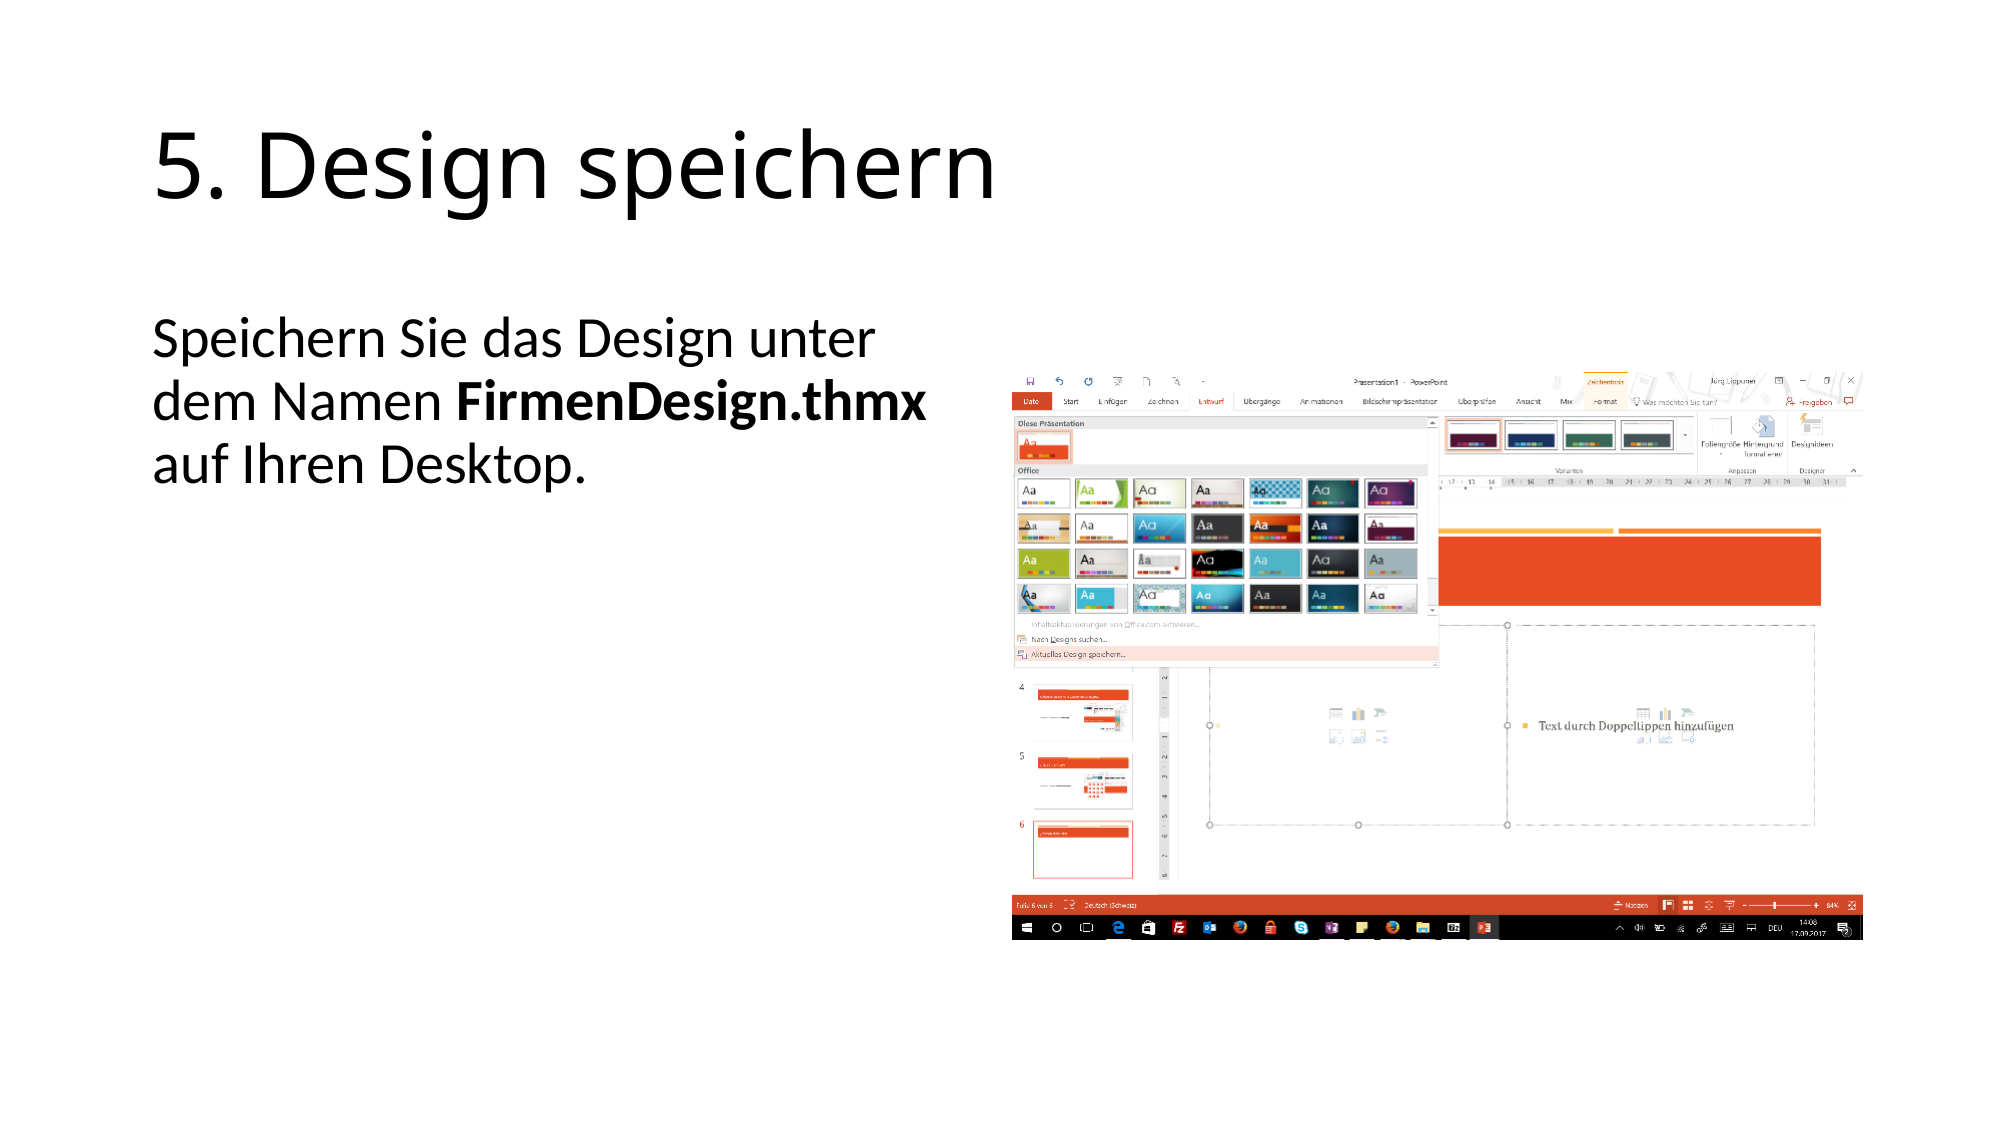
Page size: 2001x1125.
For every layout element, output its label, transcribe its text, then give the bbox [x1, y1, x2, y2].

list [1012, 372, 1863, 940]
list Speichern Sie das Design unter dem Namen FirmenDesign.thmx auf Ihren Desktop. [137, 299, 988, 1014]
title 5. Design speichern [137, 59, 1863, 278]
